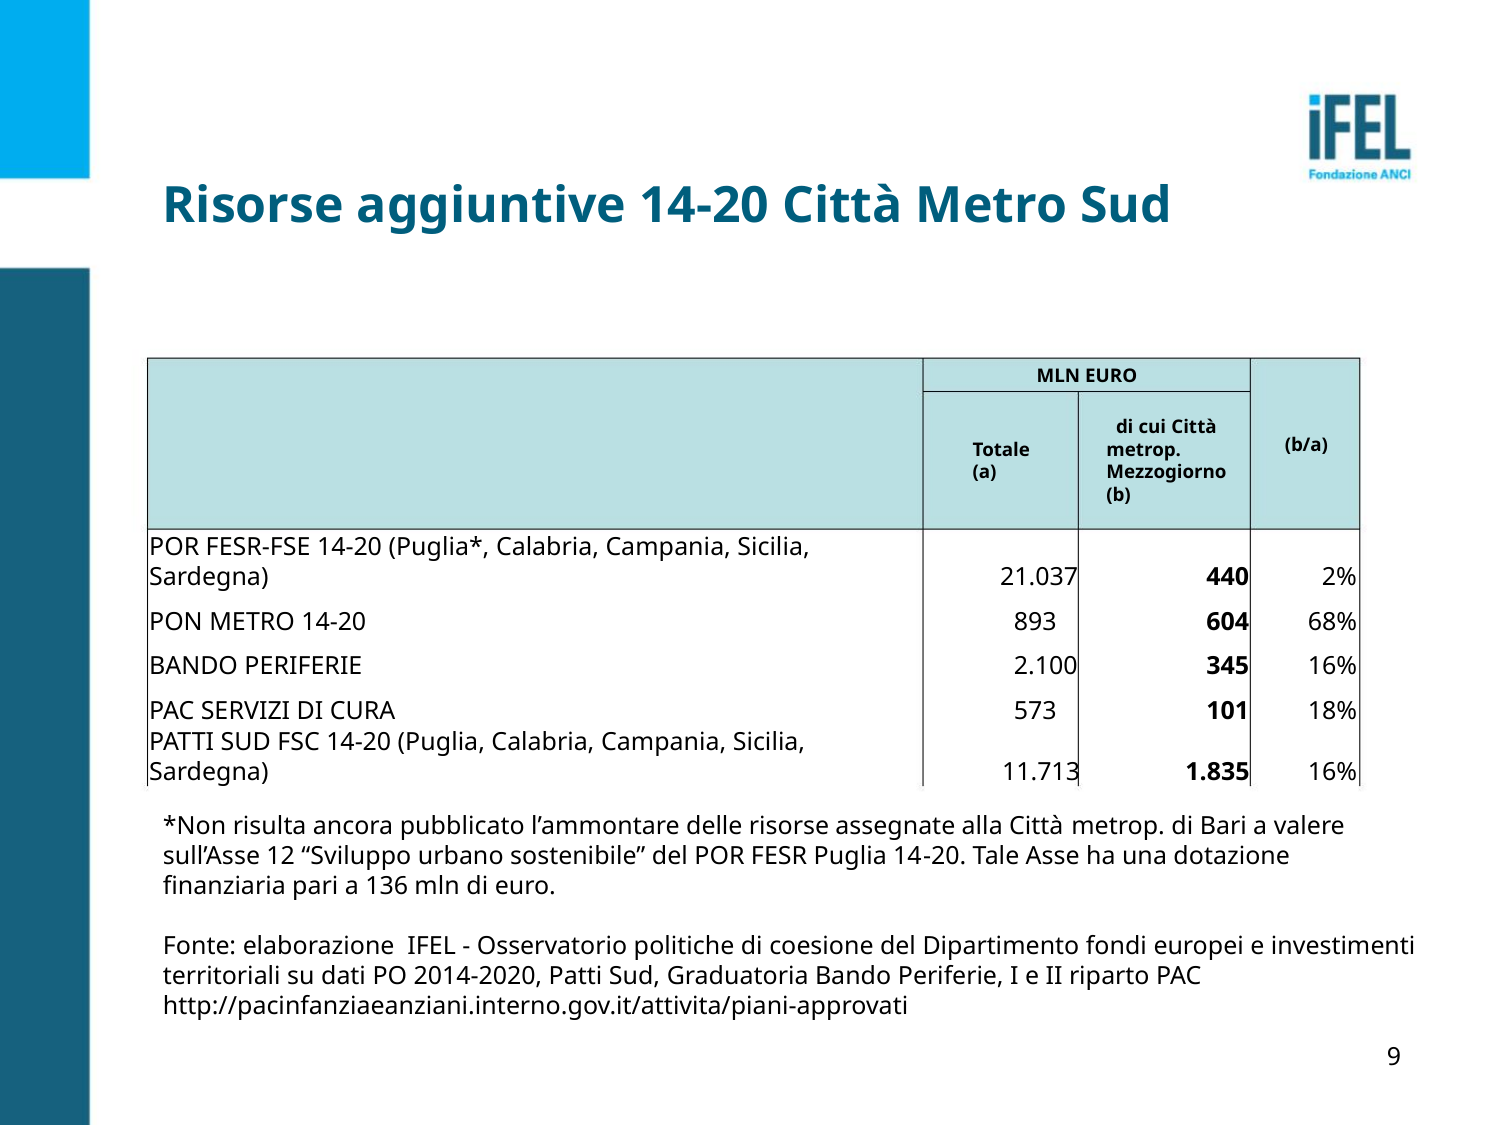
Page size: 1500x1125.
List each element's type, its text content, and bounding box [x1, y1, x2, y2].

text_box Totale (a) [972, 439, 1057, 483]
text_box POR FESR-FSE 14-20 (Puglia*, Calabria, Campania, Sicilia, Sardegna) [149, 532, 920, 591]
text_box 21.037 [1000, 562, 1115, 591]
text_box PATTI SUD FSC 14-20 (Puglia, Calabria, Campania, Sicilia, Sardegna) [149, 727, 907, 786]
text_box (b/a) [1284, 434, 1353, 456]
text_box 9 [1386, 1042, 1439, 1071]
text_box MLN EURO [1036, 365, 1165, 387]
text_box 440 [1206, 562, 1286, 591]
text_box 1.835 [1185, 757, 1286, 786]
text_box di cui Città [1116, 416, 1240, 438]
text_box PAC SERVIZI DI CURA [149, 696, 452, 725]
text_box 604 345 101 [1206, 607, 1286, 725]
text_box 893 2.100 573 [1013, 607, 1115, 725]
text_box *Non risulta ancora pubblicato l’ammontare delle risorse assegnate alla Città metrop. di Bari a valere sull’Asse 12 “Sviluppo urbano sostenibile” del POR FESR Puglia 14-20. Tale Asse ha una dotazione finanziaria pari a 136 mln di euro. [162, 811, 1438, 900]
text_box [0, 0, 1500, 1125]
text_box 2% [1321, 562, 1396, 591]
text_box PON METRO 14-20 BANDO PERIFERIE [149, 607, 415, 680]
text_box Fonte: elaborazione IFEL - Osservatorio politiche di coesione del Dipartimento fondi europei e investimenti territoriali su dati PO 2014-2020, Patti Sud, Graduatoria Bando Periferie, I e II riparto PAC http://pacinfanziaeanziani.interno.gov.it/attivita/piani-approvati [162, 931, 1500, 1020]
text_box metrop. Mezzogiorno (b) [1106, 439, 1250, 506]
text_box 11.713 [1001, 757, 1115, 786]
text_box 68% 16% 18% [1307, 607, 1396, 725]
text_box Risorse aggiuntive 14-20 Città Metro Sud [162, 177, 1281, 233]
text_box 16% [1307, 757, 1396, 786]
